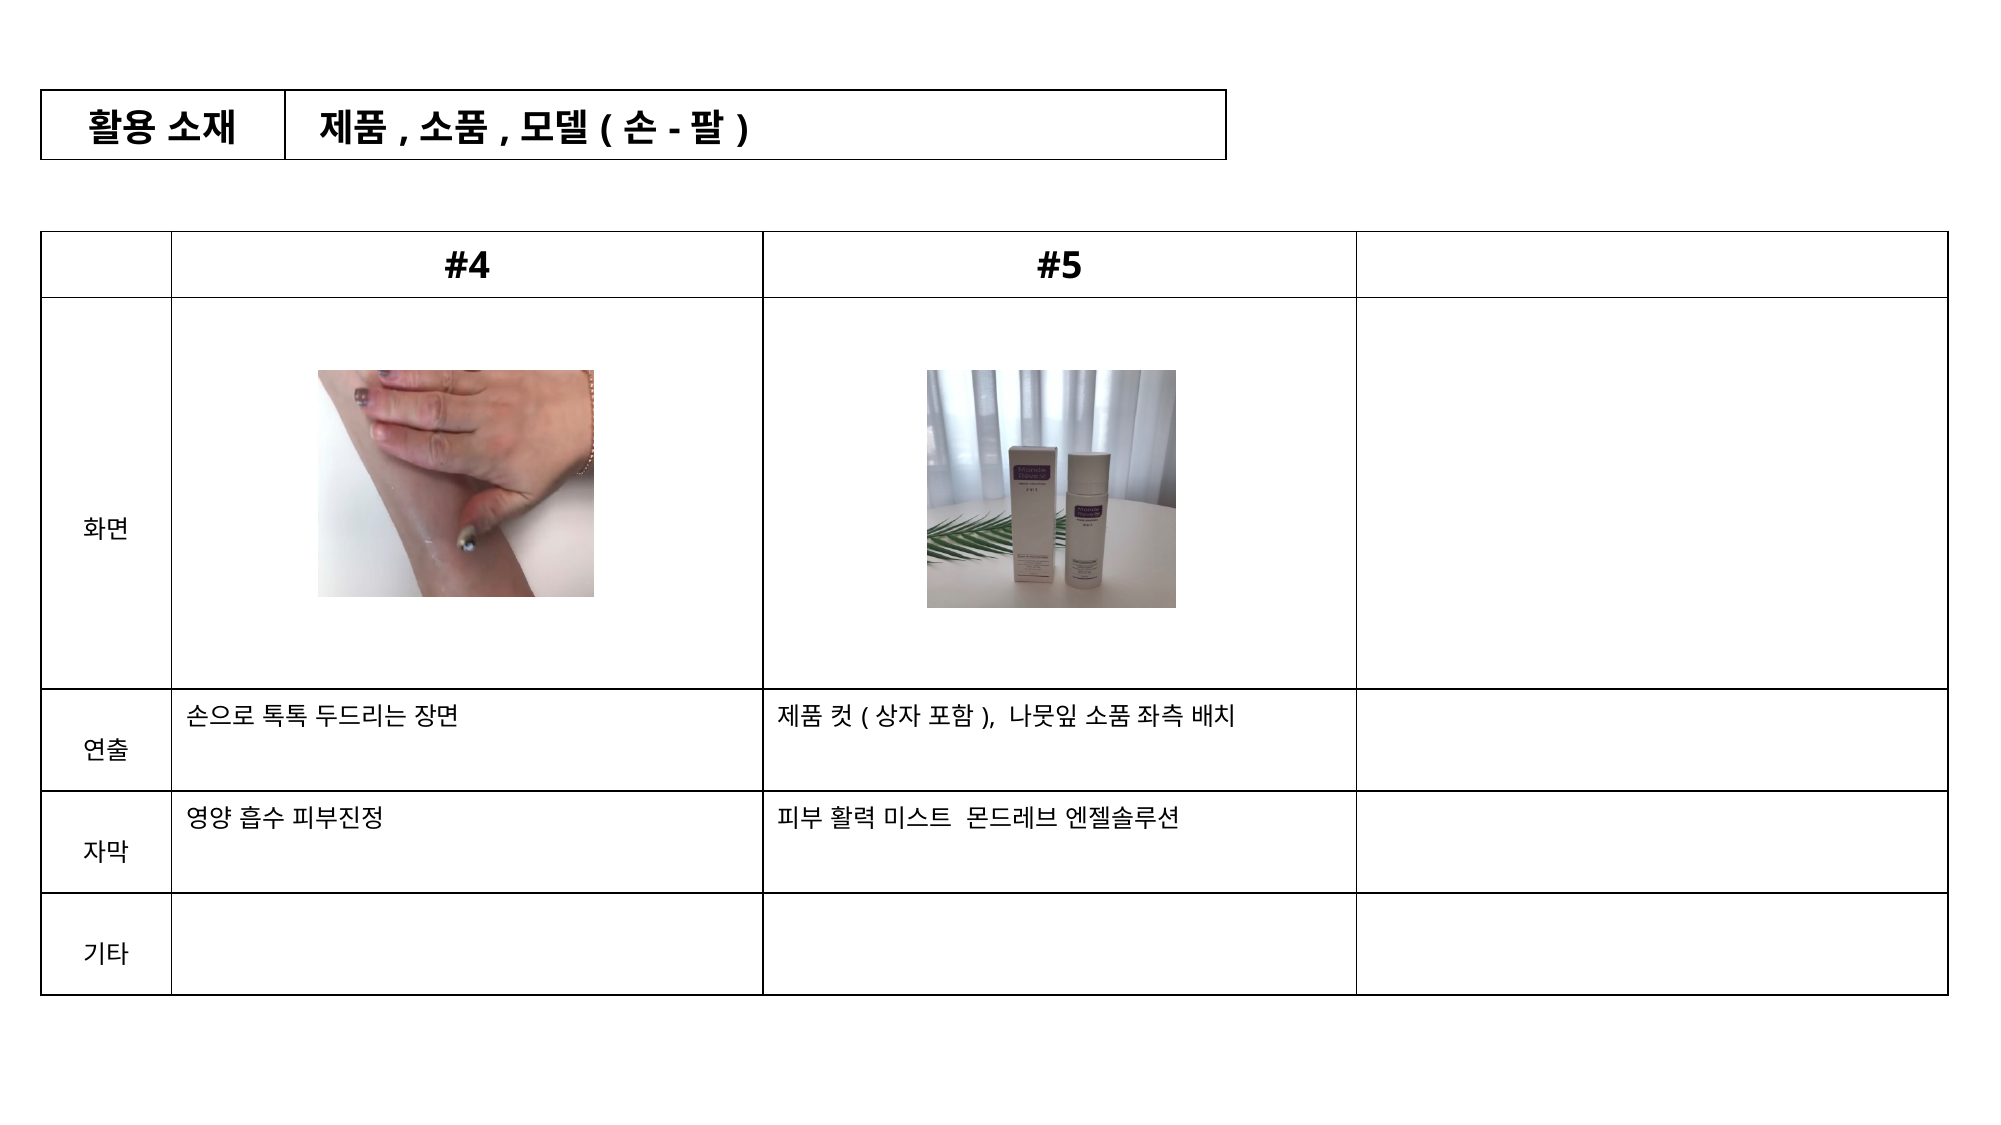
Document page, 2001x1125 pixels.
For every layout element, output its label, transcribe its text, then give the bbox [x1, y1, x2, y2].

table_header [1357, 232, 1947, 297]
table_cell 연출 [42, 690, 171, 790]
table_cell 영양 흡수 피부진정 [172, 792, 762, 892]
picture [927, 370, 1176, 608]
table_cell 손으로 톡톡 두드리는 장면 [172, 690, 762, 790]
table_cell [172, 298, 762, 688]
table_cell [172, 894, 762, 994]
table_cell 제품 컷(상자 포함), 나뭇잎 소품 좌측 배치 [764, 690, 1356, 790]
table_cell [764, 298, 1356, 688]
table_cell 피부 활력 미스트 몬드레브 엔젤솔루션 [764, 792, 1356, 892]
picture [318, 370, 594, 597]
table_cell [1357, 894, 1947, 994]
table_cell [1357, 298, 1947, 688]
table_header #5 [764, 232, 1356, 297]
table_cell 자막 [42, 792, 171, 892]
table_cell [1357, 792, 1947, 892]
table_header 제품,소품,모델(손-팔) [286, 91, 1225, 159]
table_header #4 [172, 232, 762, 297]
table_cell [764, 894, 1356, 994]
table_header [42, 232, 171, 297]
table_cell 기타 [42, 894, 171, 994]
table_header 활용 소재 [42, 91, 284, 159]
table_cell 화면 [42, 298, 171, 688]
table_cell [1357, 690, 1947, 790]
